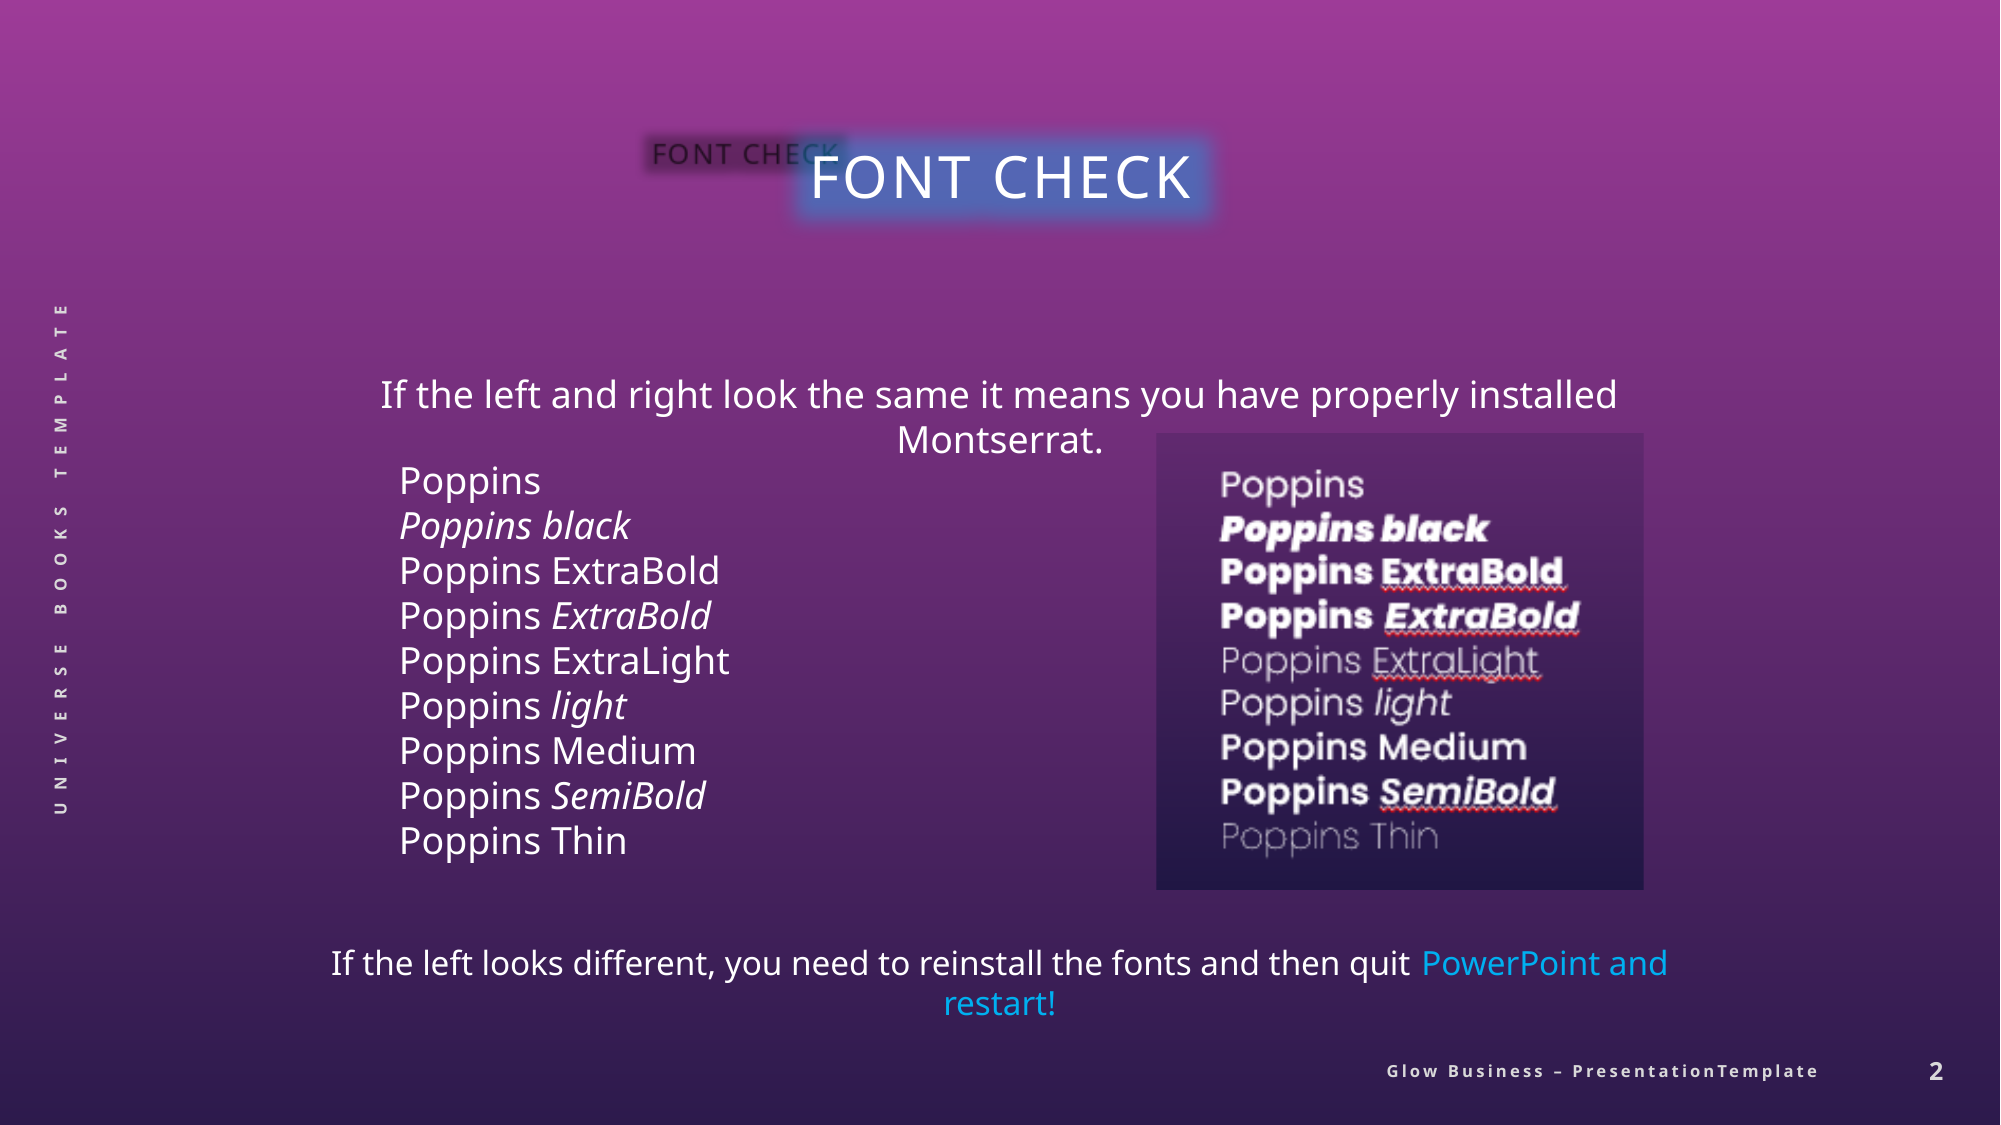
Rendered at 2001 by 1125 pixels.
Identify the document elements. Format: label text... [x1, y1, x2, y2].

text_box FONT CHECK [513, 143, 1490, 209]
picture [1156, 433, 1644, 890]
text_box Poppins Poppins black Poppins ExtraBold Poppins ExtraBold Poppins ExtraLight Poppins light Poppins Medium Poppins SemiBold Poppins Thin [384, 449, 1000, 870]
text_box If the left and right look the same it means you have properly installed Montserrat. [285, 363, 1715, 469]
text_box If the left looks different, you need to reinstall the fonts and then quit PowerPoint and restart! [271, 934, 1729, 1030]
